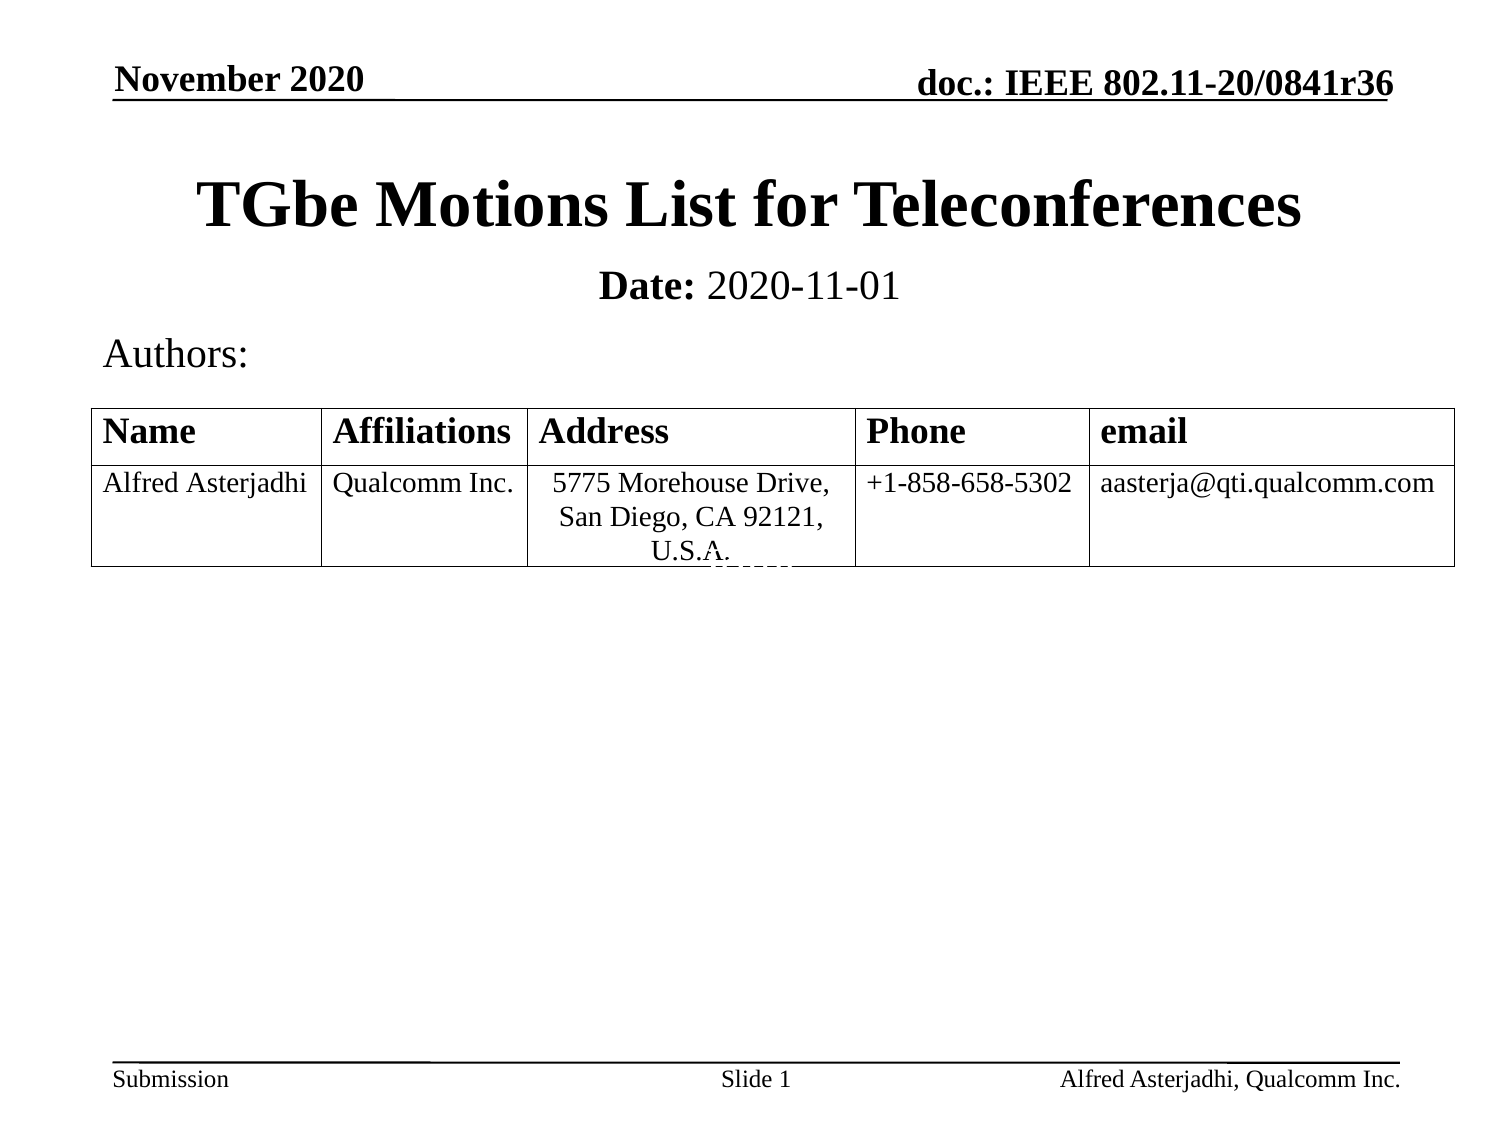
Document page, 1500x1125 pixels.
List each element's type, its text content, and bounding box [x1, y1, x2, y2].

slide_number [114, 54, 493, 100]
slide_number Slide 1 [712, 1061, 800, 1123]
list Date: 2020-11-01 [112, 249, 1388, 316]
title TGbe Motions List for Teleconferences [112, 112, 1388, 249]
footer Alfred Asterjadhi, Qualcomm Inc. [902, 1061, 1402, 1093]
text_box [75, 407, 1477, 819]
text_box Authors: [87, 318, 325, 381]
